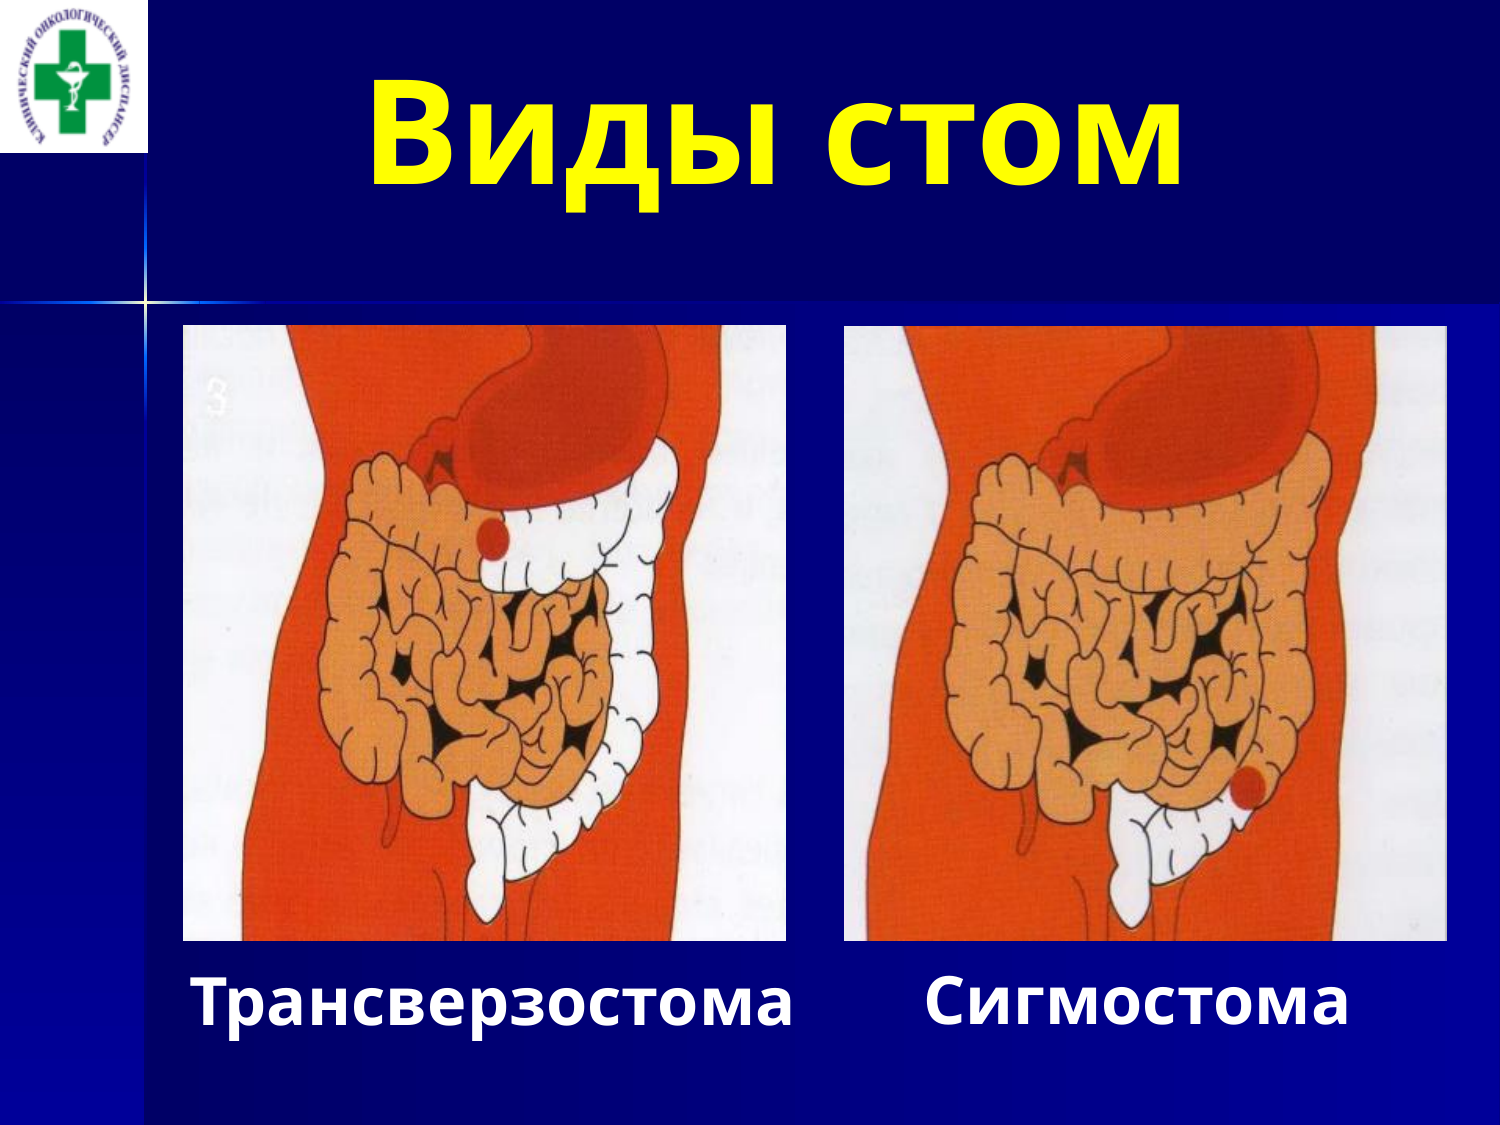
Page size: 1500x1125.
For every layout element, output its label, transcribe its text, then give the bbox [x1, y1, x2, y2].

title Сигмостома [821, 940, 1466, 1055]
picture [844, 326, 1448, 942]
picture [0, 0, 148, 153]
picture [182, 325, 786, 941]
text_box Трансверзостома [164, 928, 821, 1069]
text_box Виды стом [152, 31, 1436, 134]
